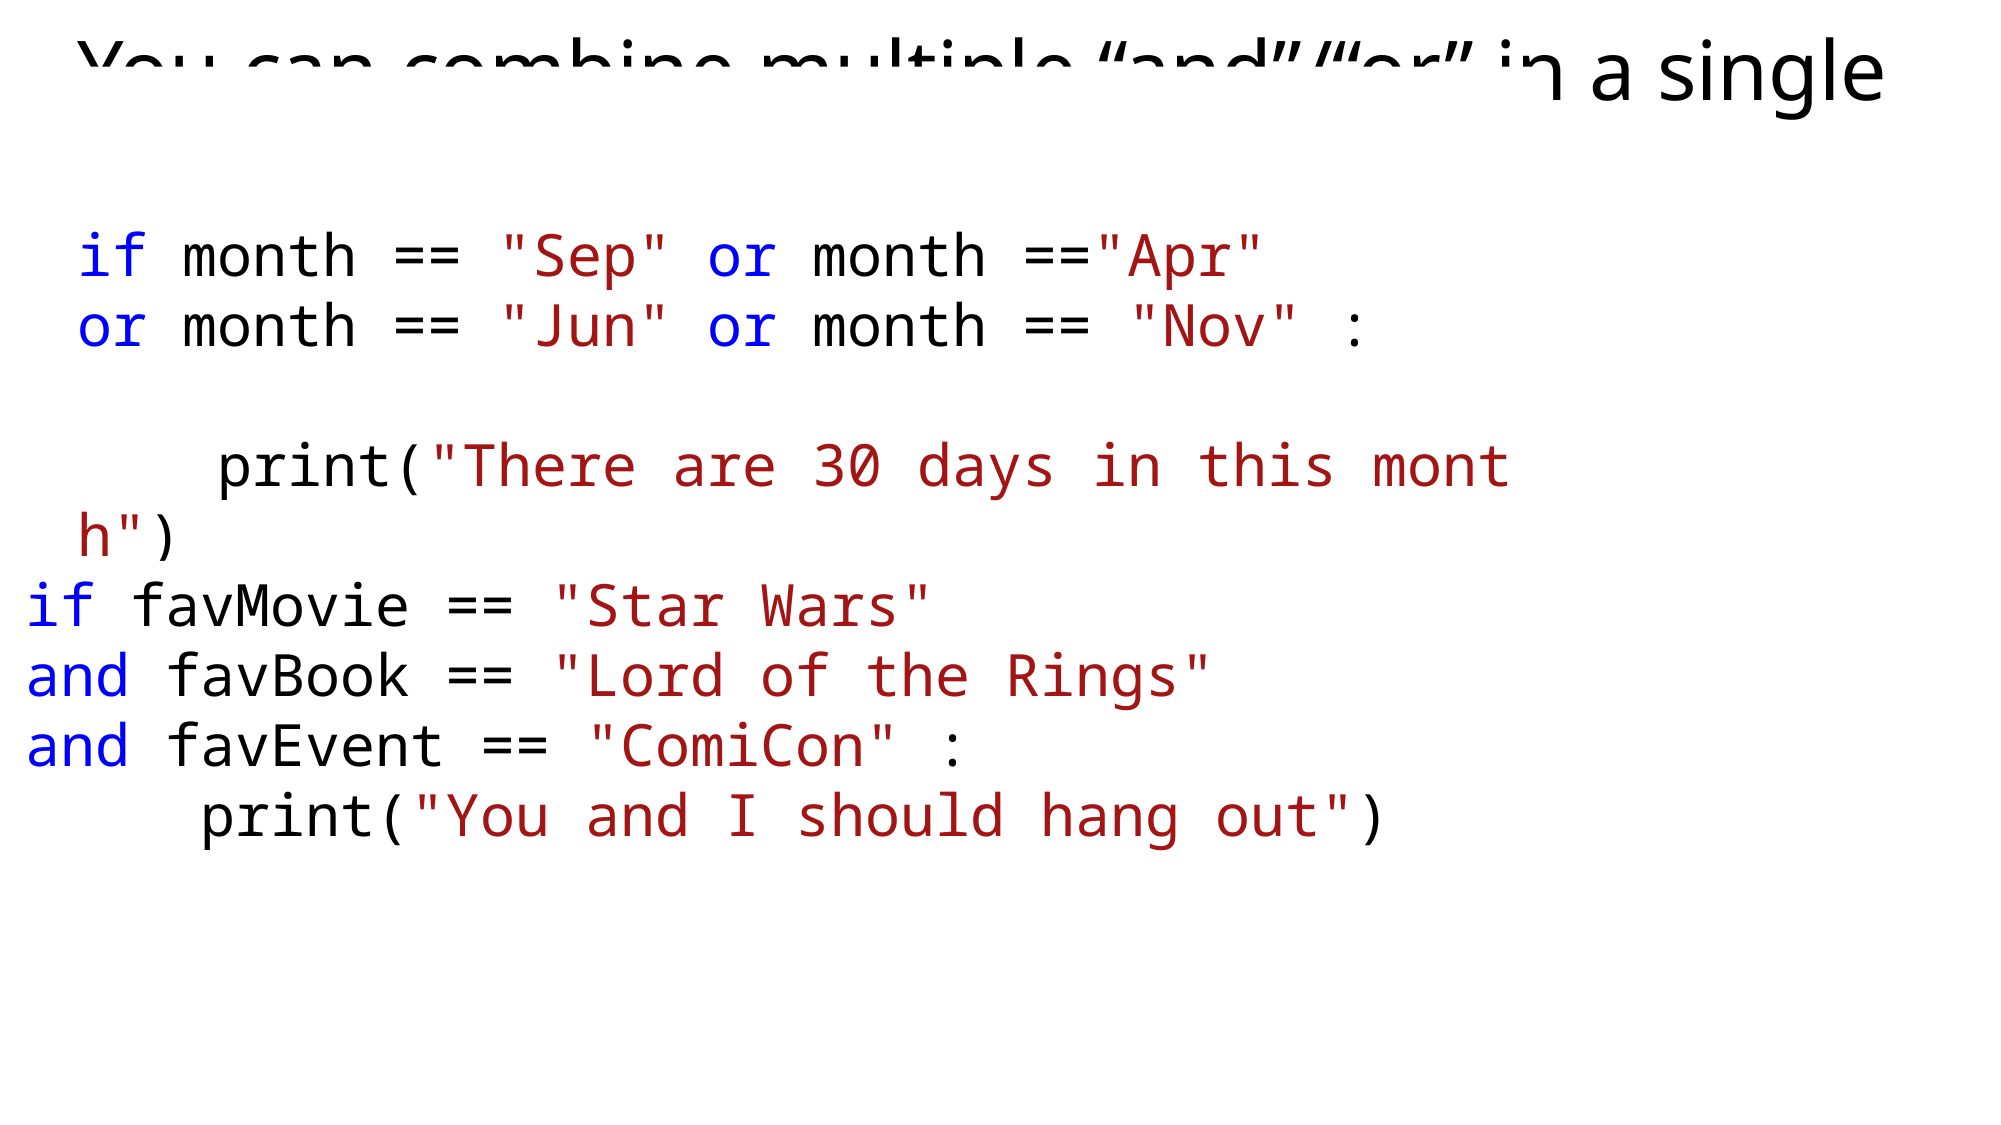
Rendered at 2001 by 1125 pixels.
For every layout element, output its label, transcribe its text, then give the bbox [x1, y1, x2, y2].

text_box if favMovie == "Star Wars" and favBook == "Lord of the Rings" and favEvent == "ComiCon" : print("You and I should hang out") [10, 560, 1406, 856]
list if month == "Sep" or month =="Apr" or month == "Jun" or month == "Nov" : print("There are 30 days in this month") [62, 66, 1548, 720]
title You can combine multiple “and”/“or” in a single if statement [62, 29, 1953, 205]
